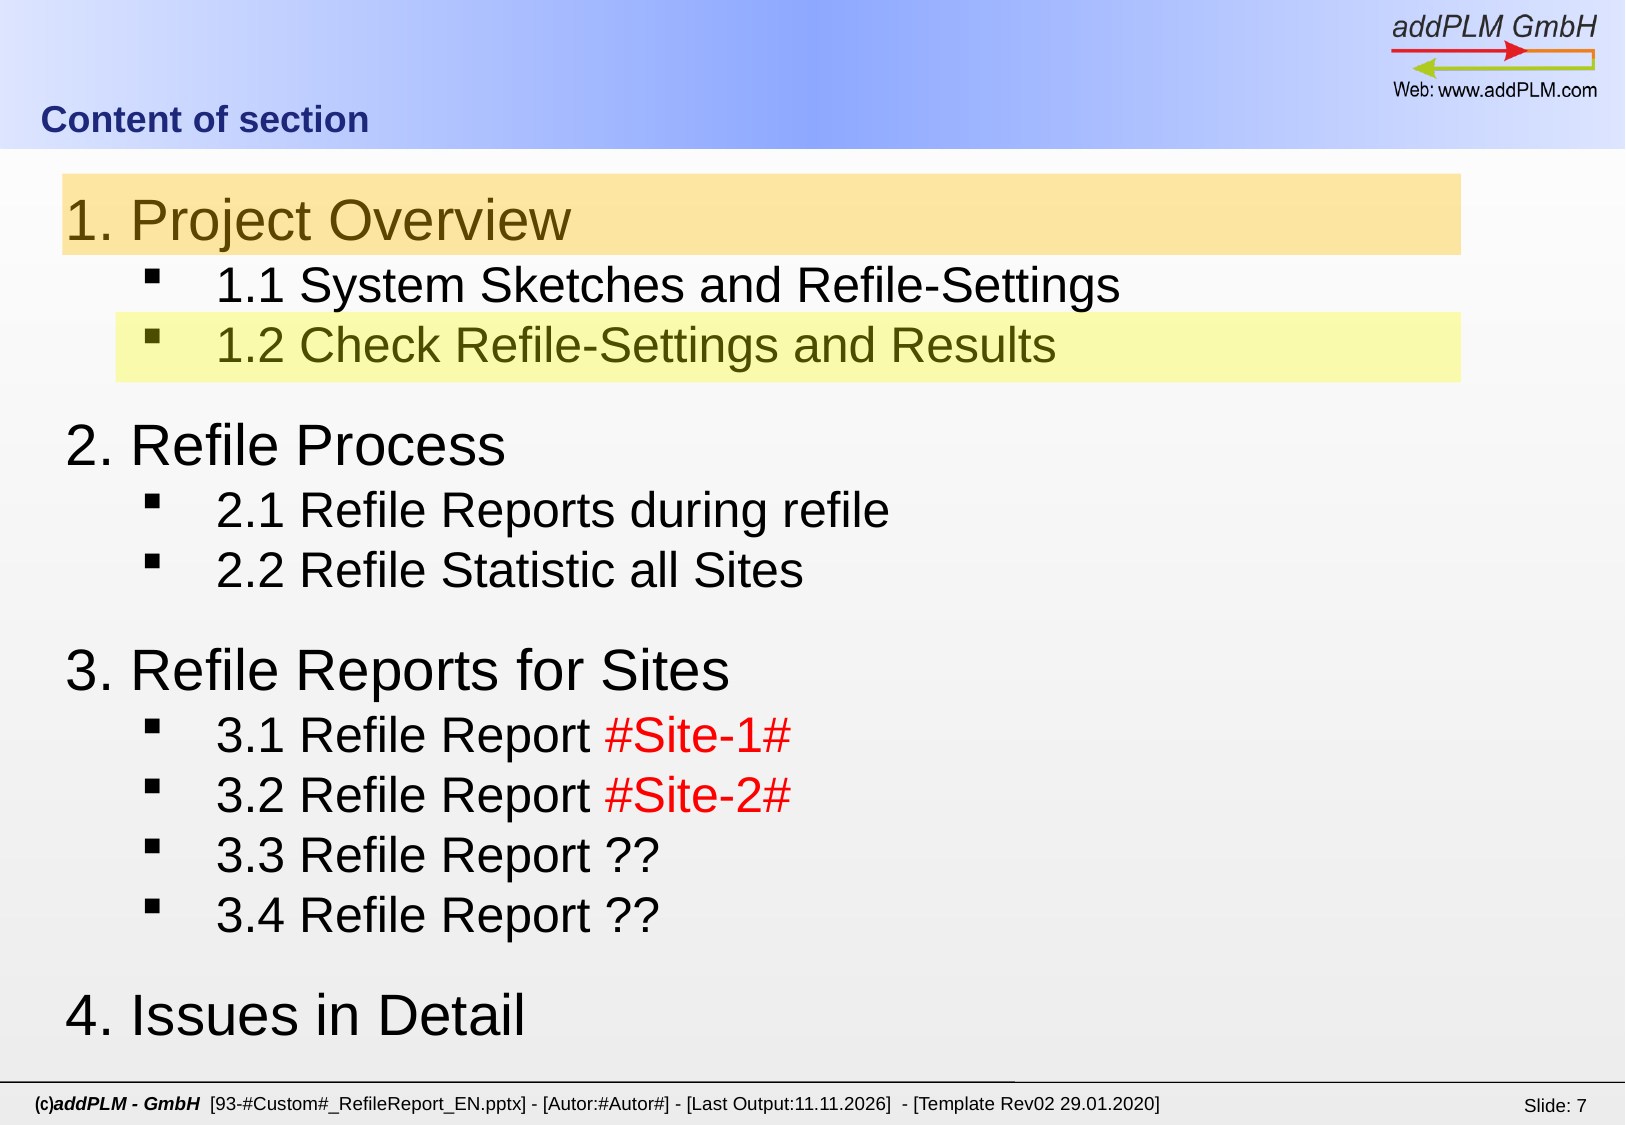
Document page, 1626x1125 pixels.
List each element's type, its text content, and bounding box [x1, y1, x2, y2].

text_box [115, 311, 1461, 383]
text_box [62, 173, 1461, 255]
picture [1391, 14, 1597, 97]
title Content of section [40, 67, 1582, 131]
